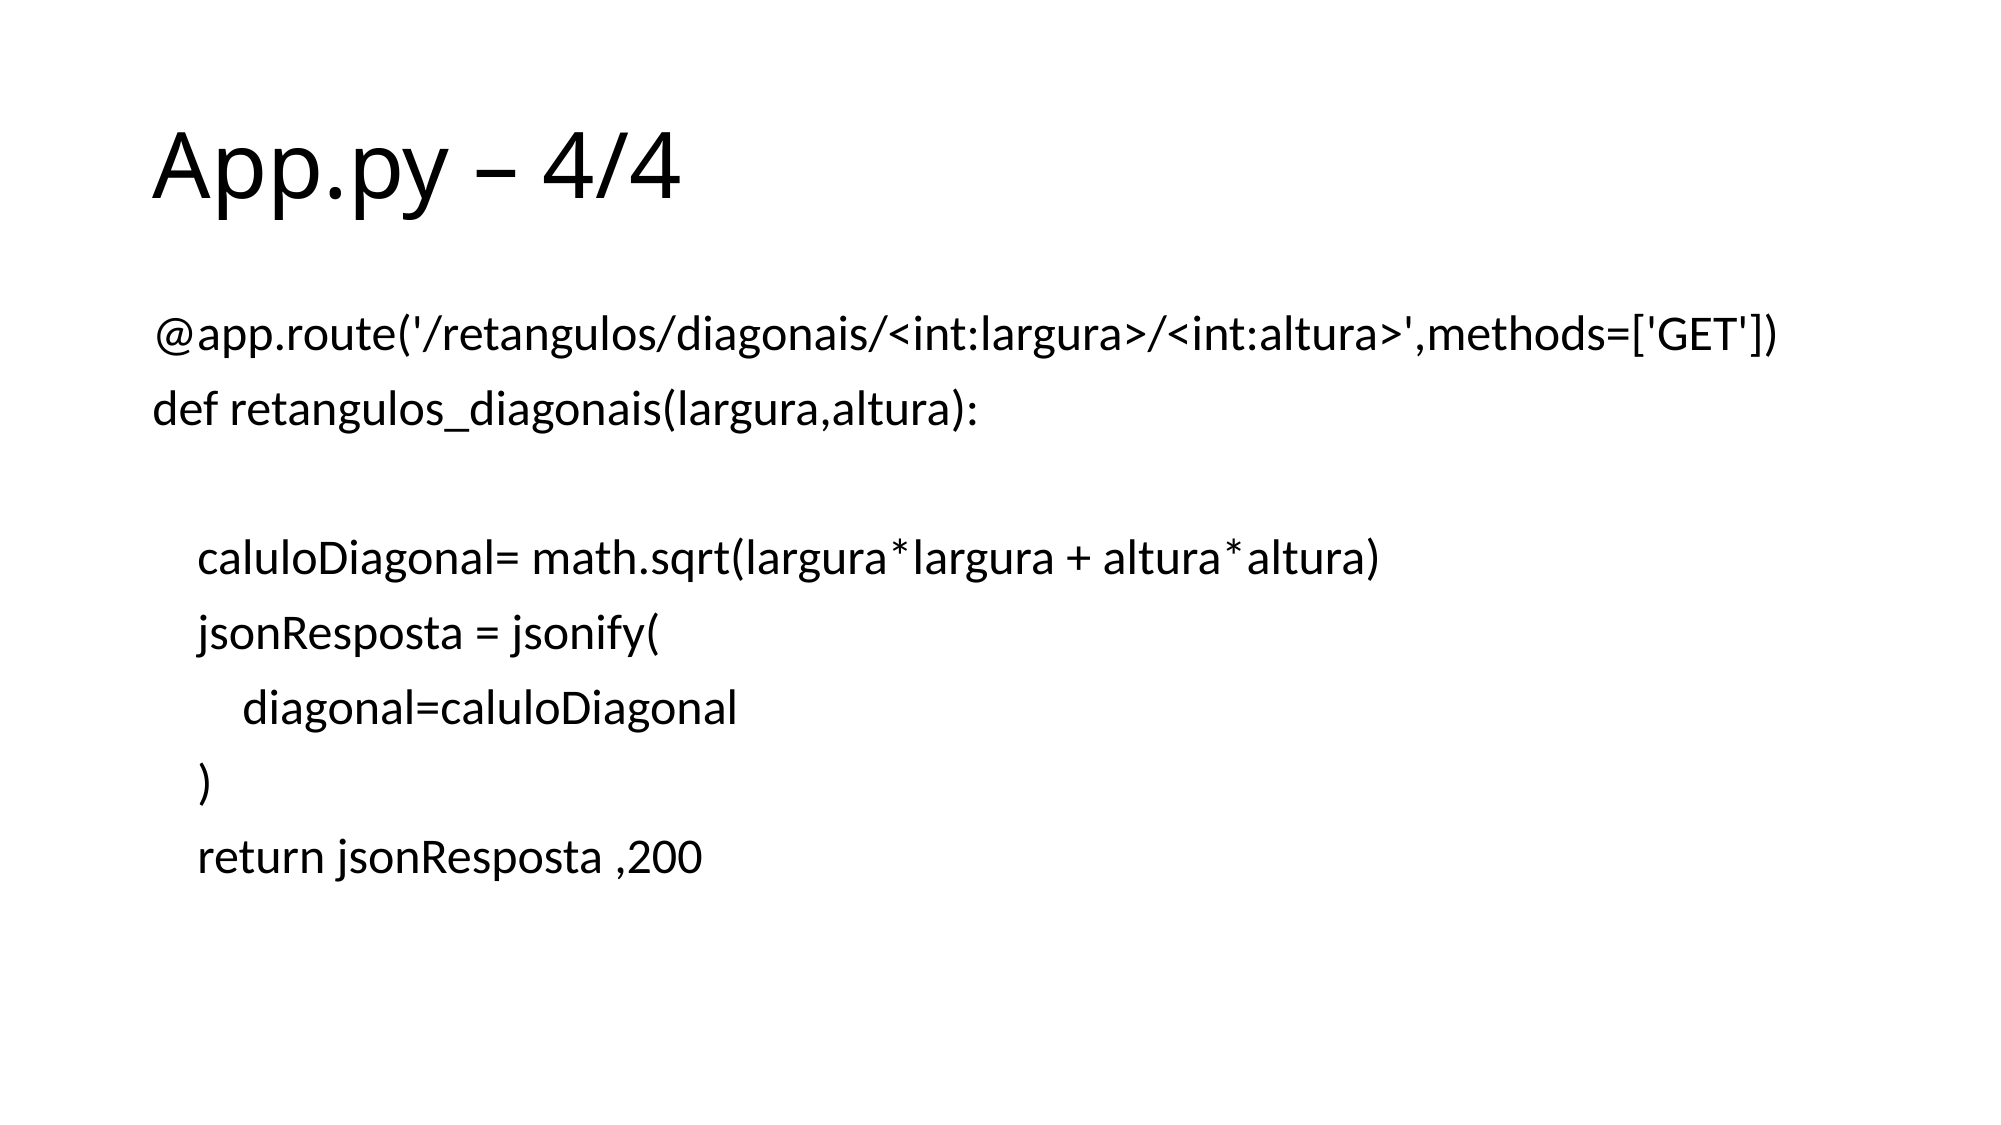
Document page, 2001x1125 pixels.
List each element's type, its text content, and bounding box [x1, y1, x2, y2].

title App.py – 4/4 [137, 59, 1863, 278]
list @app.route('/retangulos/diagonais/<int:largura>/<int:altura>',methods=['GET']) def retangulos_diagonais(largura,altura): caluloDiagonal= math.sqrt(largura*largura + altura*altura) jsonResposta = jsonify( diagonal=caluloDiagonal ) return jsonResposta ,200 [137, 299, 1863, 1014]
